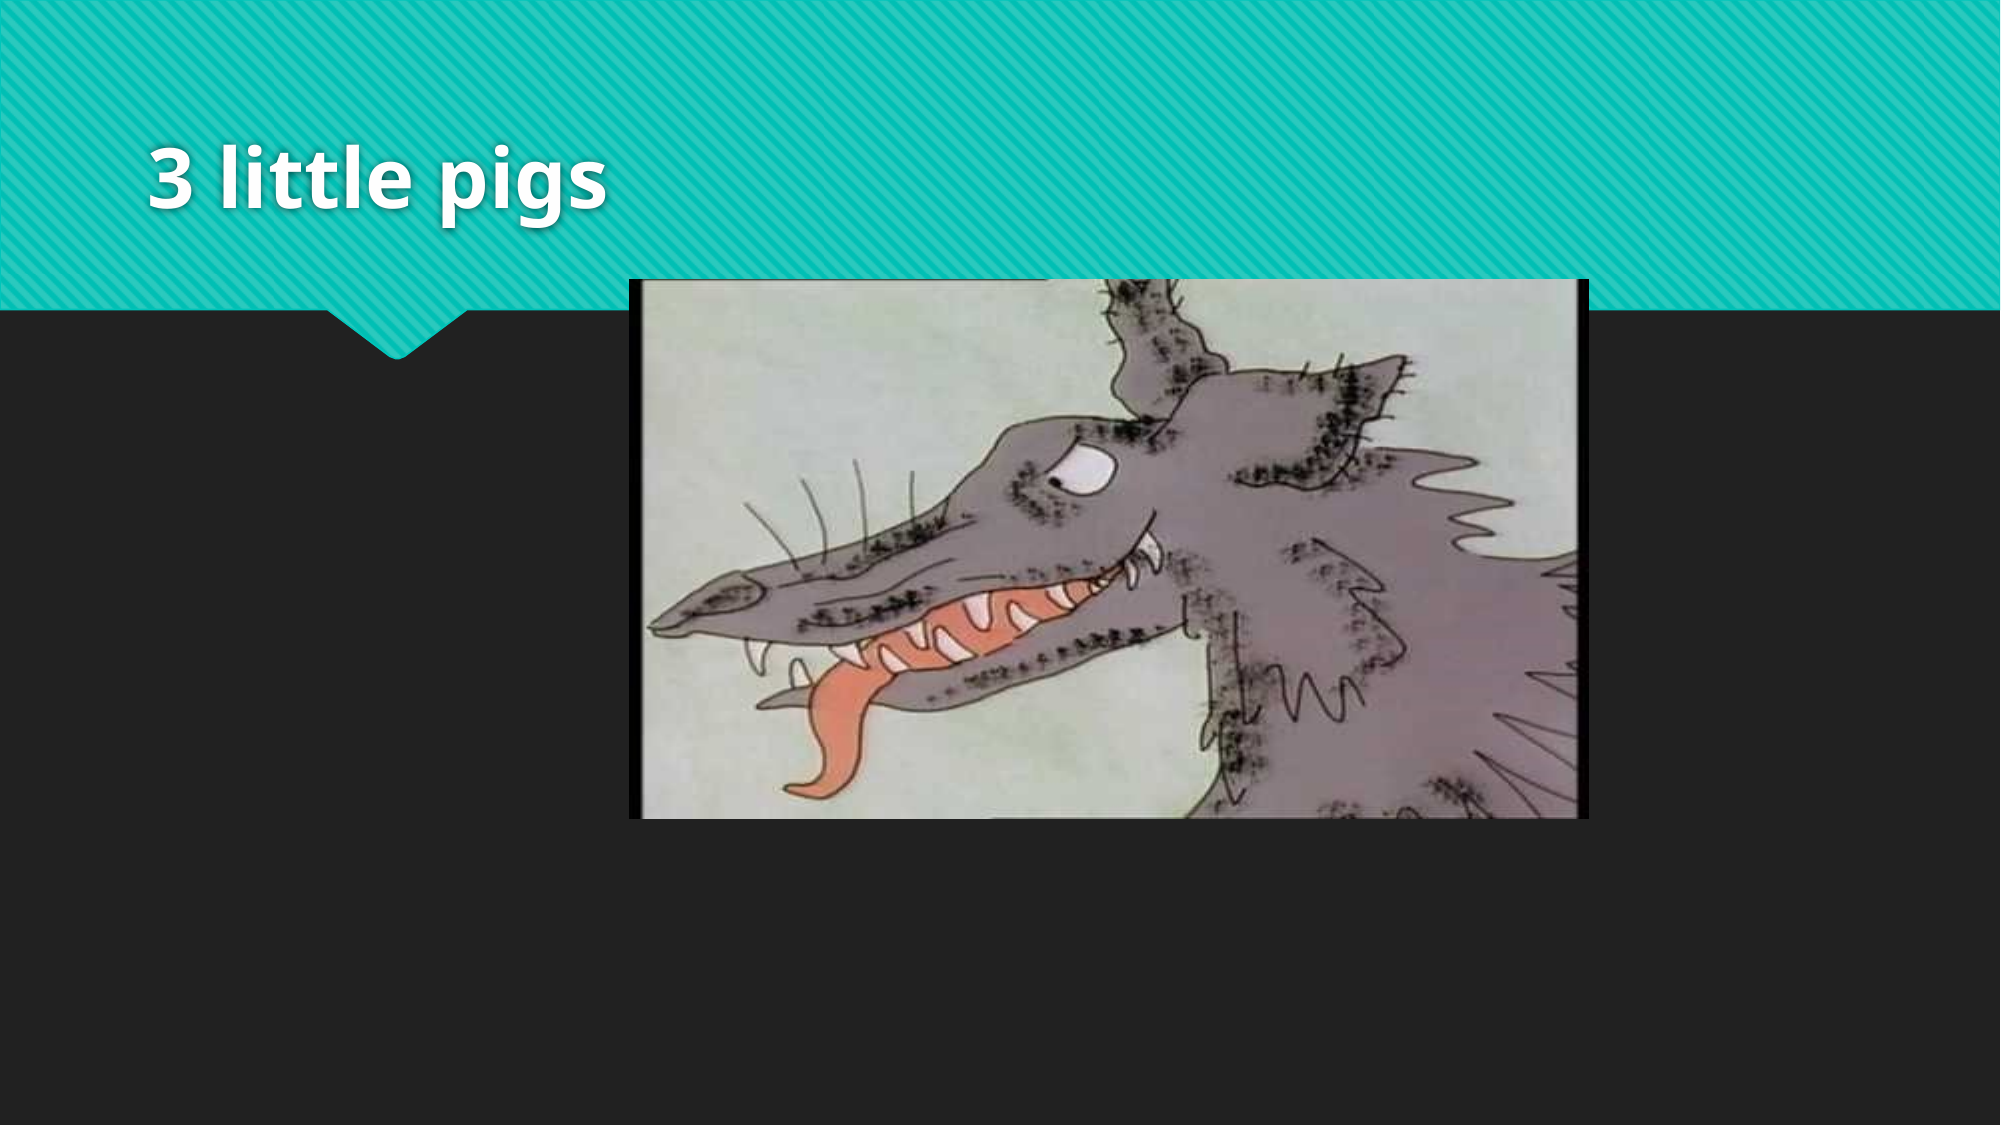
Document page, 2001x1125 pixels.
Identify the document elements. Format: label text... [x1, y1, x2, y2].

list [628, 278, 1590, 820]
title 3 little pigs [132, 73, 1868, 233]
